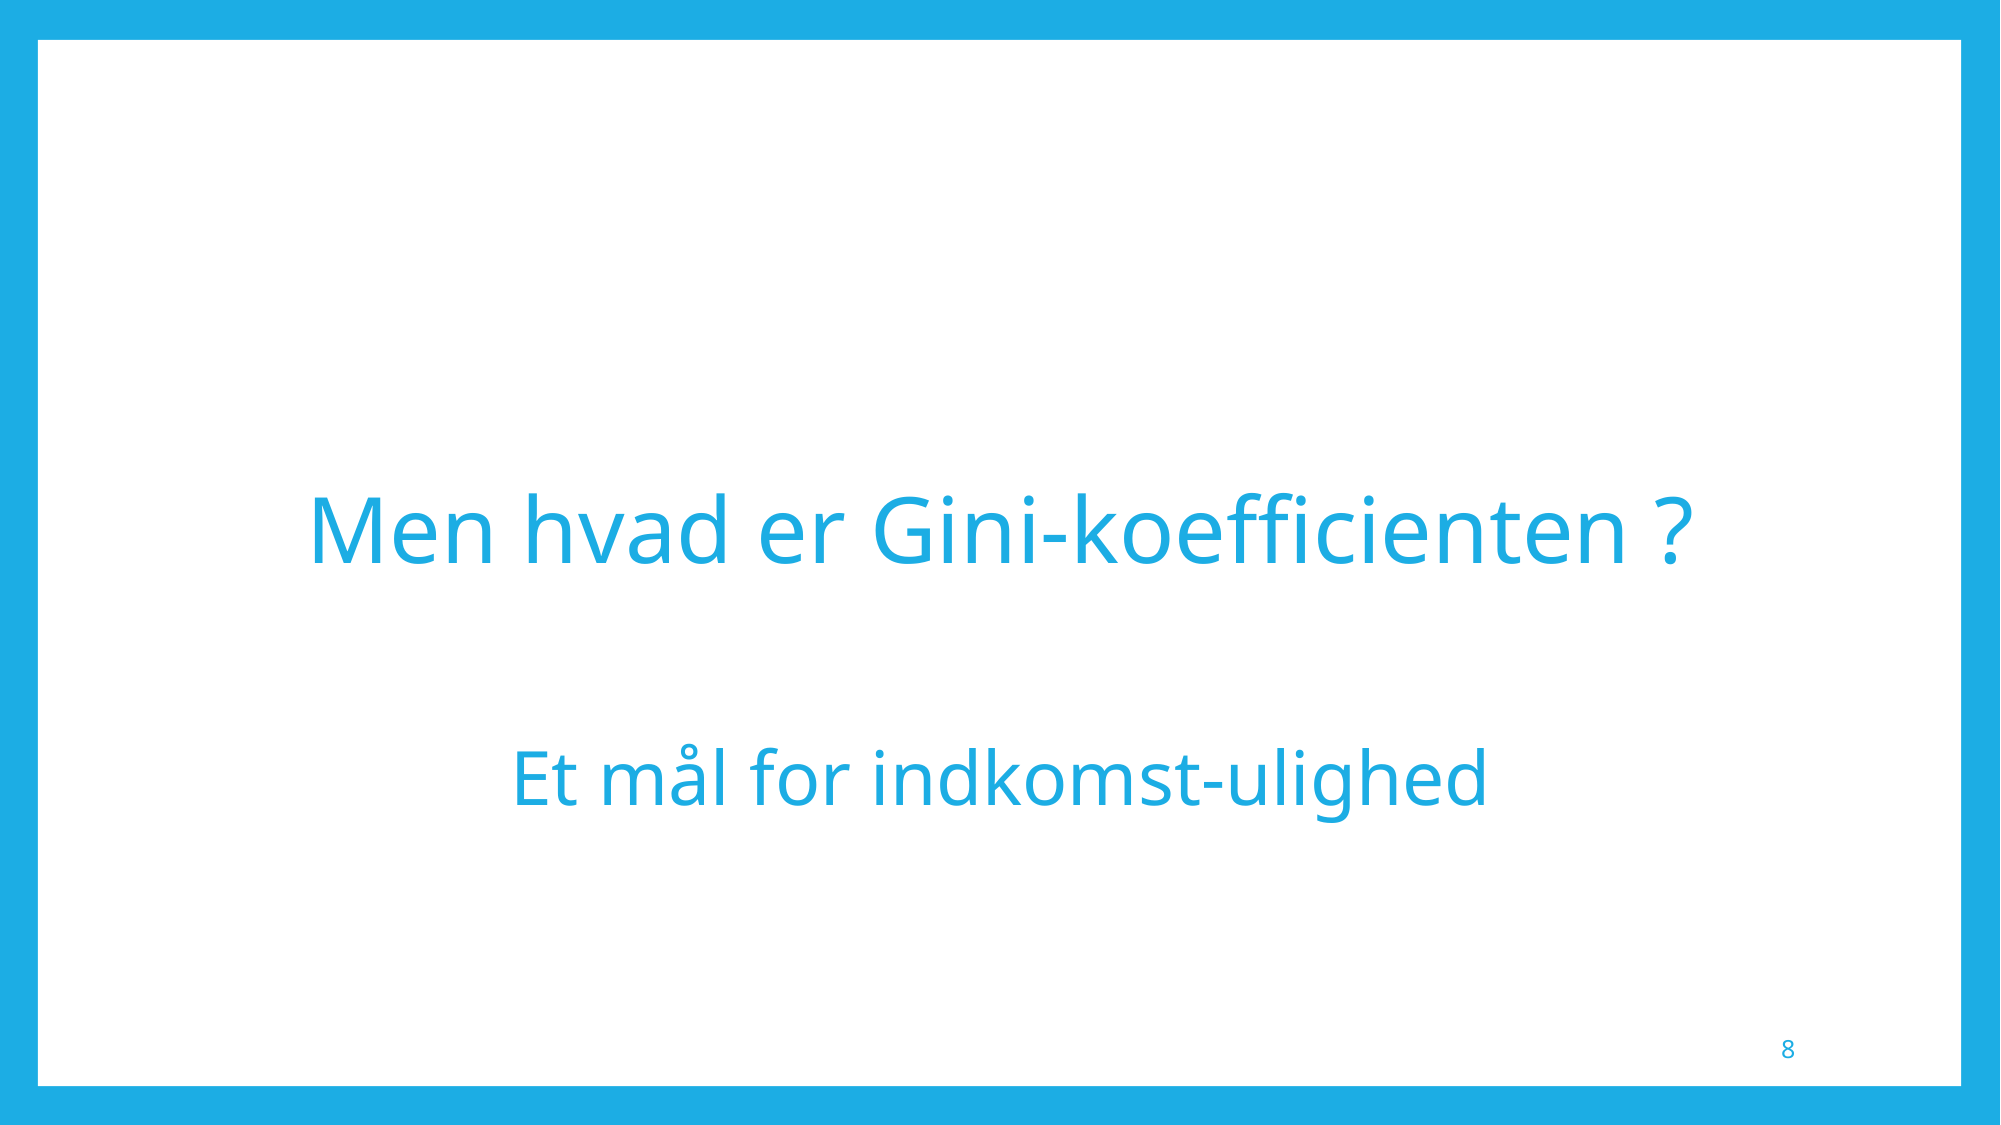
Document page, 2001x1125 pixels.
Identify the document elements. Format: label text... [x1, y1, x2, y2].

slide_number 8 [1530, 1020, 1811, 1081]
list Men hvad er Gini-koefficienten ? Et mål for indkomst-ulighed [187, 337, 1808, 1000]
